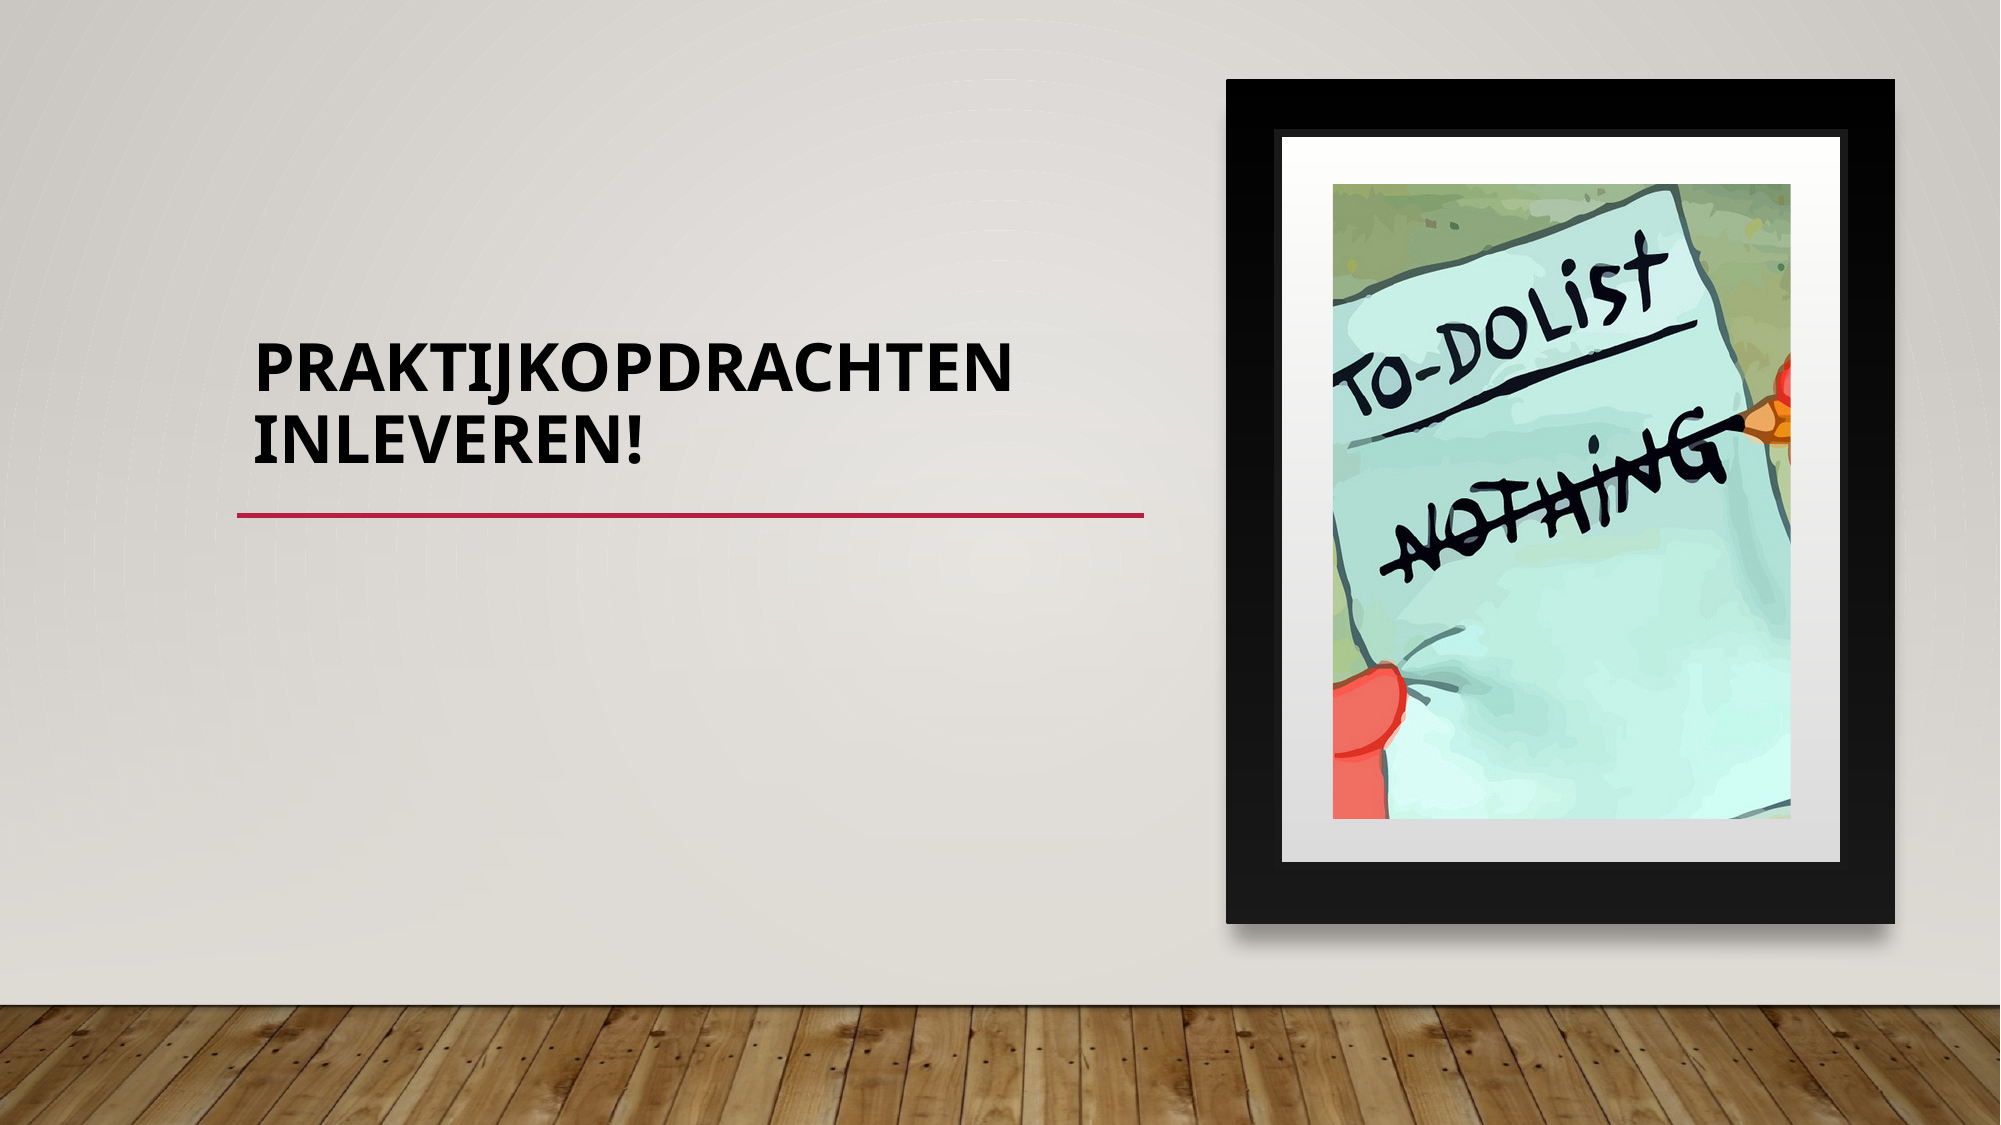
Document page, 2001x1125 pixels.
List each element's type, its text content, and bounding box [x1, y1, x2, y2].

picture [1332, 183, 1791, 819]
picture [0, 1005, 2000, 1125]
title Praktijkopdrachten inleveren! [238, 185, 1146, 486]
